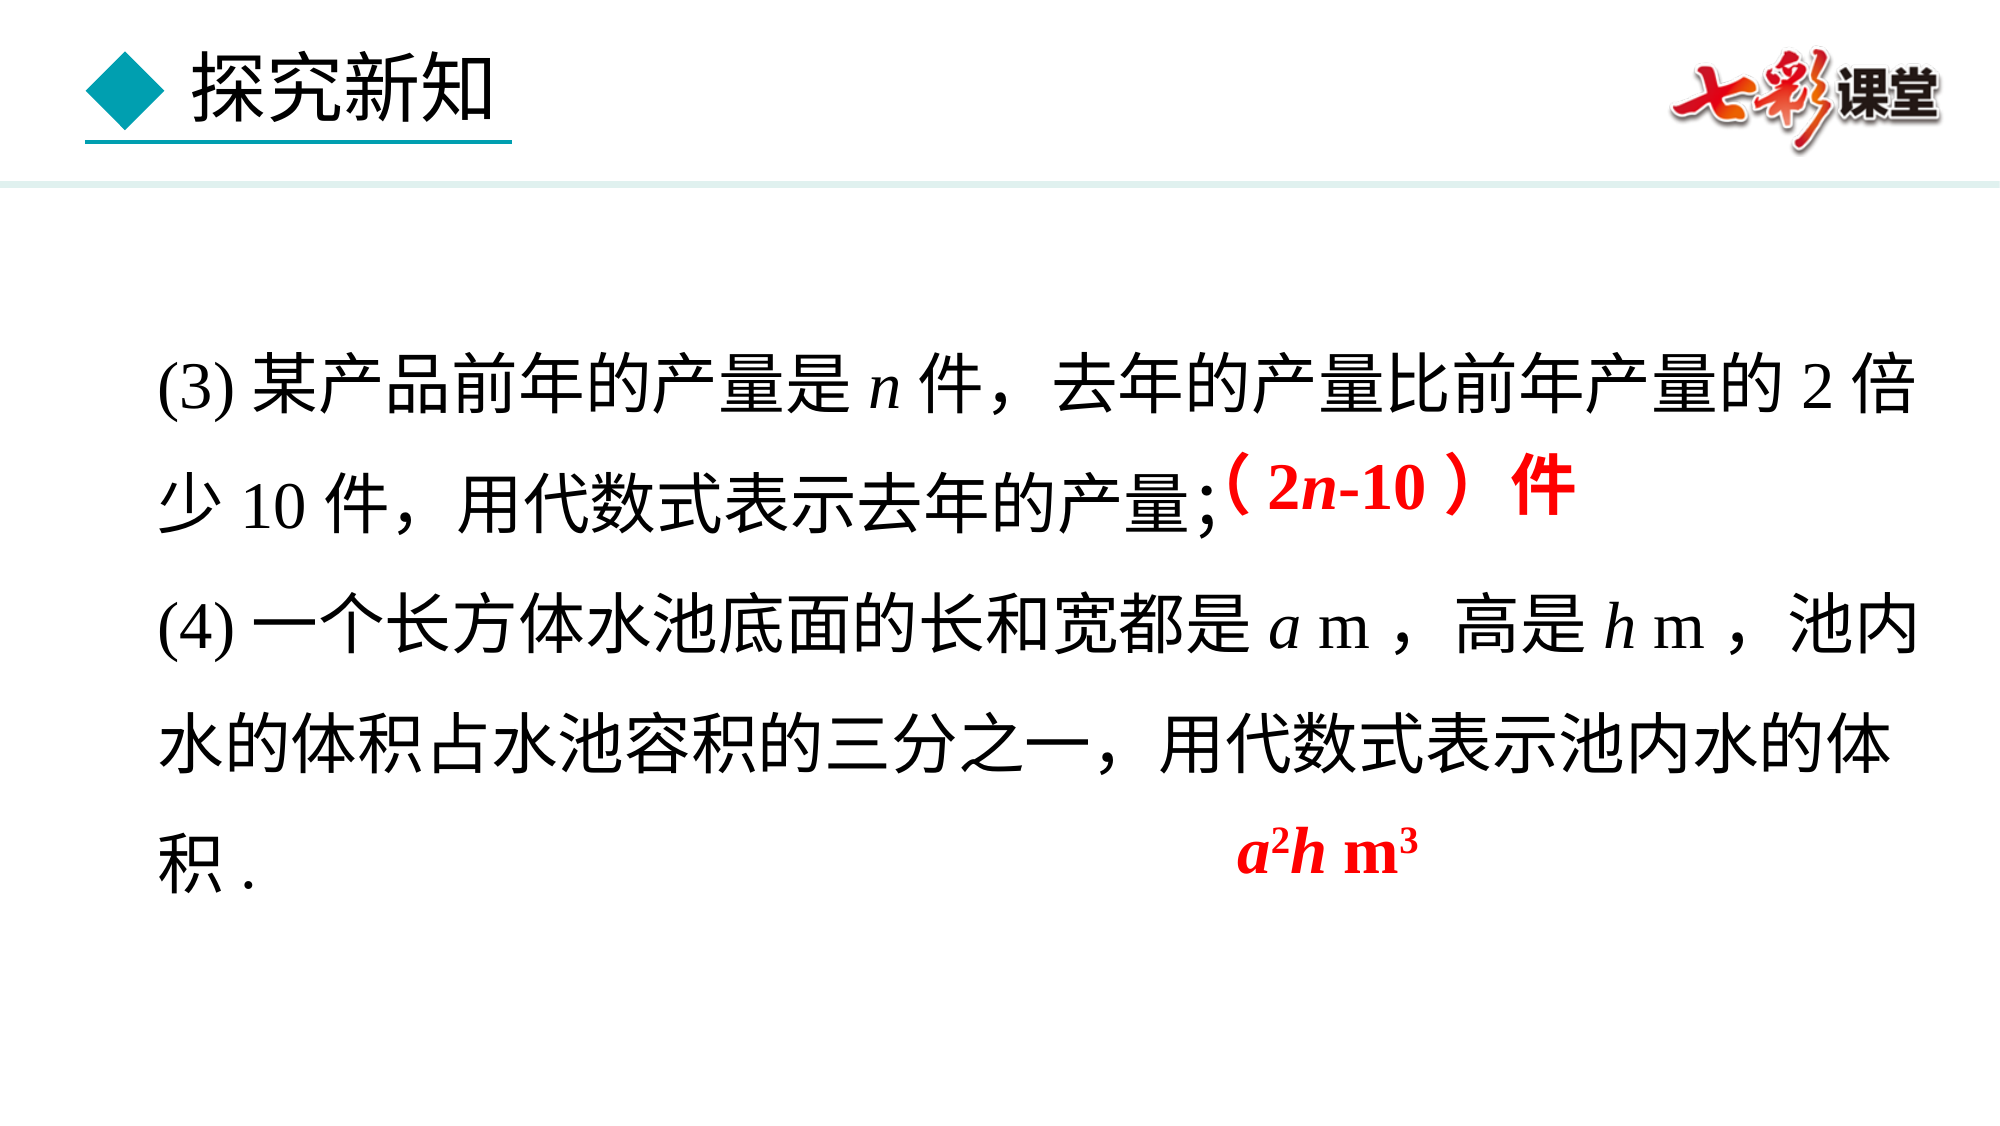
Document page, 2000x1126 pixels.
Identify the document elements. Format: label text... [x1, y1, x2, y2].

text_box (3)某产品前年的产量是n件，去年的产量比前年产量的2倍少10件，用代数式表示去年的产量； (4)一个长方体水池底面的长和宽都是a m，高是h m，池内水的体积占水池容积的三分之一，用代数式表示池内水的体积. [137, 291, 1952, 912]
text_box （2n-10）件 [1165, 432, 1666, 533]
picture [1666, 42, 1948, 157]
